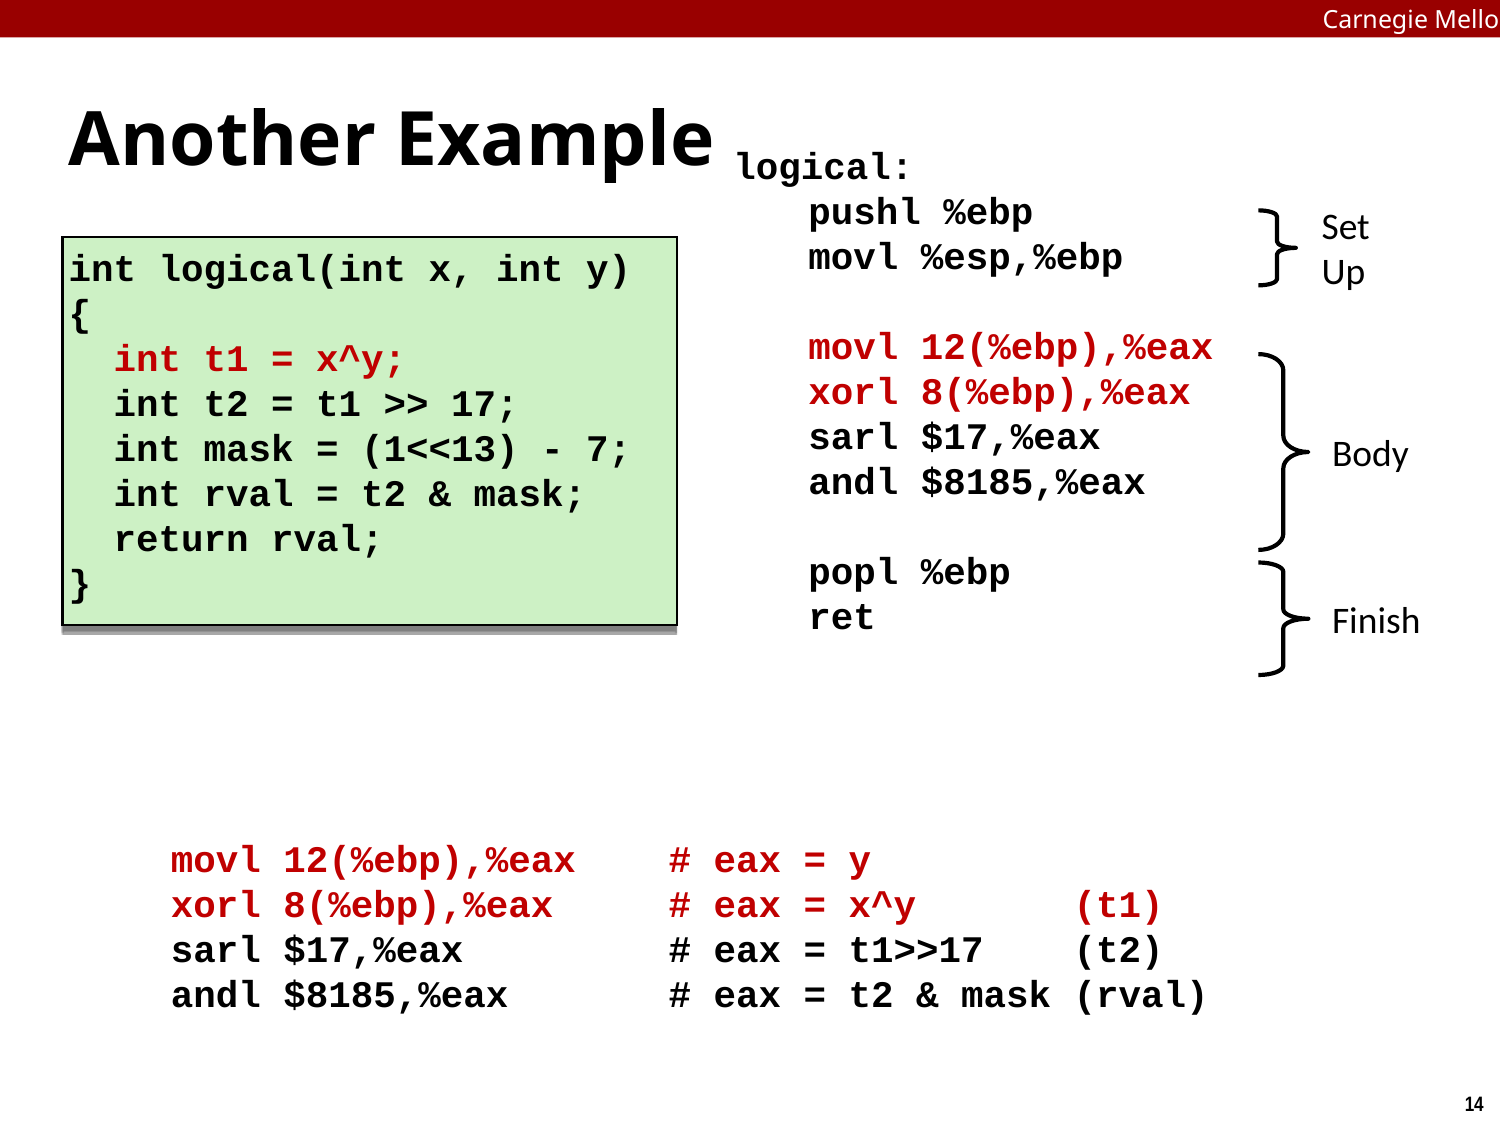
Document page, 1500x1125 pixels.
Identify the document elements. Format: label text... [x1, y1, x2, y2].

text_box Set Up [1315, 195, 1377, 299]
title Another Example [62, 41, 1438, 230]
text_box [1258, 210, 1296, 286]
text_box movl 12(%ebp),%eax # eax = y xorl 8(%ebp),%eax # eax = x^y (t1) sarl $17,%eax # eax = t1>>17 (t2) andl $8185,%eax # eax = t2 & mask (rval) [145, 829, 1300, 1046]
text_box Body [1325, 422, 1416, 481]
text_box int logical(int x, int y) { int t1 = x^y; int t2 = t1 >> 17; int mask = (1<<13) - 7; int rval = t2 & mask; return rval; } [62, 237, 678, 625]
text_box [0, 0, 1500, 38]
text_box Carnegie Mellon [1322, 3, 1500, 33]
text_box logical: pushl %ebp movl %esp,%ebp movl 12(%ebp),%eax xorl 8(%ebp),%eax sarl $17,%eax andl $8185,%eax popl %ebp ret [727, 135, 1405, 769]
text_box [1258, 354, 1309, 550]
text_box [1258, 562, 1309, 676]
text_box Finish [1325, 589, 1428, 648]
